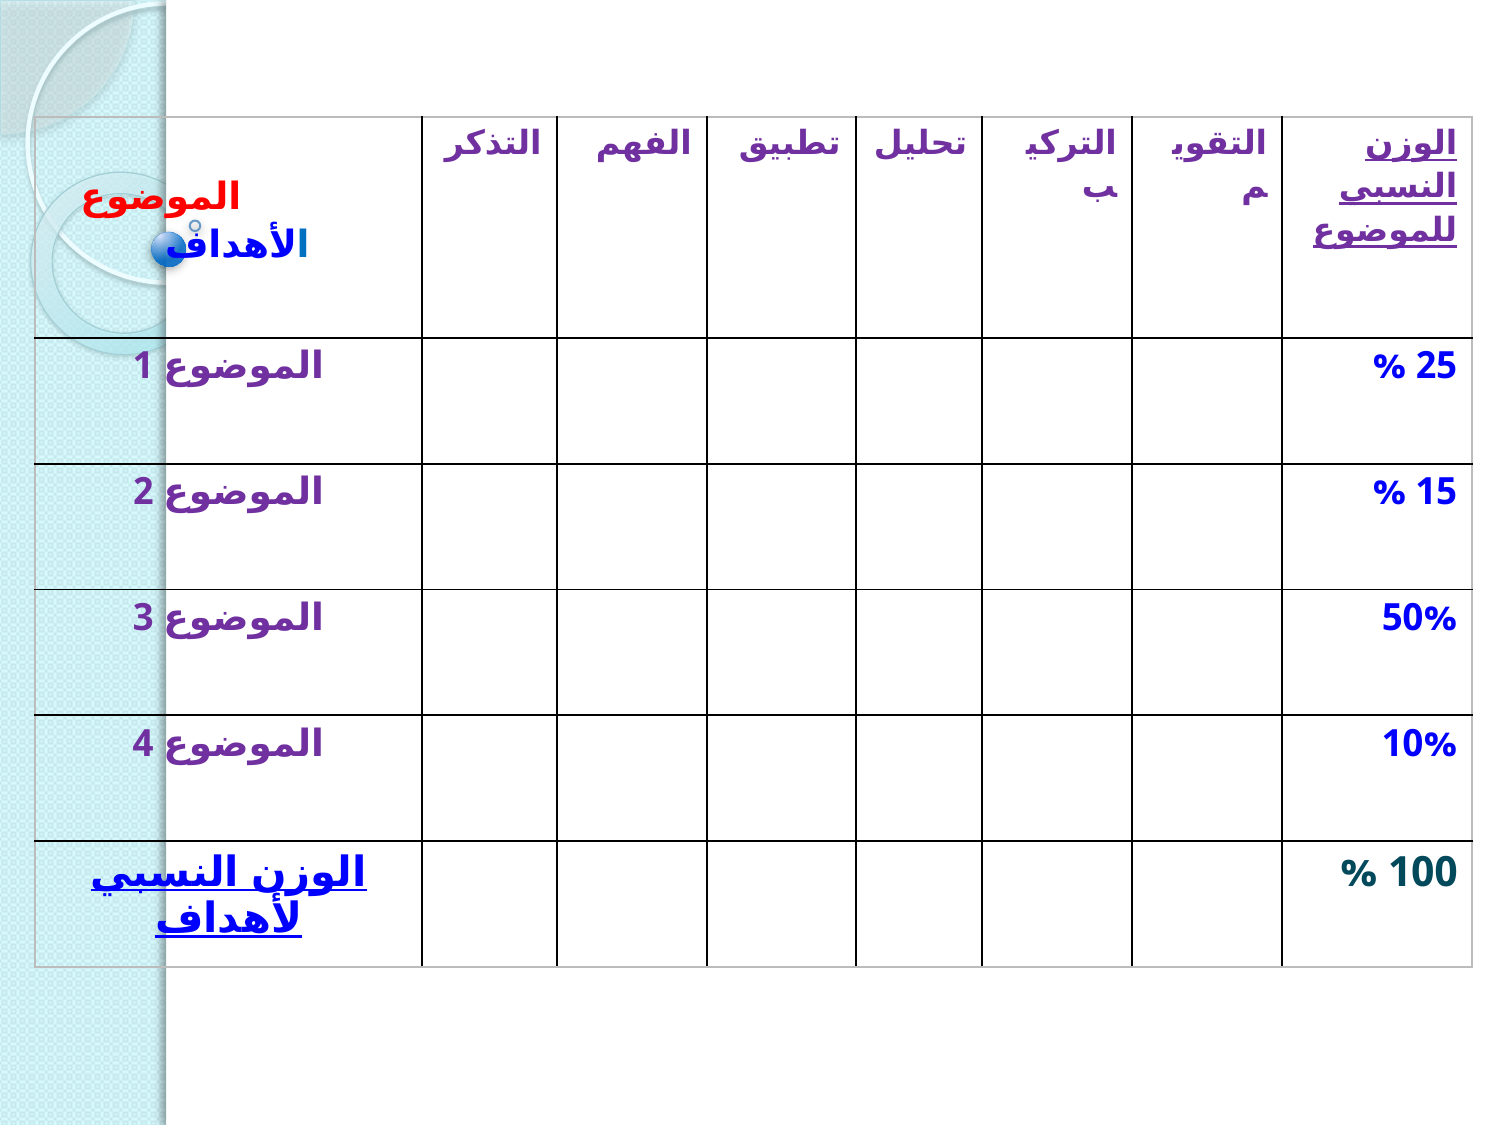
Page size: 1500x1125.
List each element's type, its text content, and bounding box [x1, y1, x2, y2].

table_cell [983, 716, 1131, 840]
table_cell [1133, 339, 1281, 463]
table_cell [708, 716, 855, 840]
table_header الفهم [558, 118, 706, 337]
table_cell [708, 465, 855, 589]
table_cell 100 % [1283, 842, 1471, 966]
table_cell [423, 339, 556, 463]
table_cell [983, 465, 1131, 589]
table_cell [708, 339, 855, 463]
table_cell [423, 590, 556, 714]
table_cell [423, 465, 556, 589]
table_cell الموضوع 3 [36, 590, 421, 714]
table_header التقويم [1133, 118, 1281, 337]
table_cell 10% [1283, 716, 1471, 840]
table_header الموضوع الأهداف [36, 118, 421, 337]
table_cell الموضوع 4 [36, 716, 421, 840]
table_cell [857, 590, 981, 714]
table_cell [1133, 716, 1281, 840]
table_cell [558, 465, 706, 589]
table_cell [1133, 465, 1281, 589]
table_cell [558, 590, 706, 714]
table_cell 15 % [1283, 465, 1471, 589]
table_header الوزن النسبي للموضوع [1283, 118, 1471, 337]
table_cell الموضوع 1 [36, 339, 421, 463]
table_cell 25 % [1283, 339, 1471, 463]
table_header تطبيق [708, 118, 855, 337]
table_cell [857, 716, 981, 840]
table_cell [983, 339, 1131, 463]
table_cell [558, 842, 706, 966]
table_header تحليل [857, 118, 981, 337]
table_cell [423, 842, 556, 966]
table_cell [857, 339, 981, 463]
table_cell [983, 590, 1131, 714]
table_cell [423, 716, 556, 840]
table_cell [1133, 590, 1281, 714]
table_cell [558, 339, 706, 463]
table_header التذكر [423, 118, 556, 337]
table_cell [857, 842, 981, 966]
table_cell الموضوع 2 [36, 465, 421, 589]
table_cell [1133, 842, 1281, 966]
table_cell 50% [1283, 590, 1471, 714]
table_cell [708, 842, 855, 966]
table_cell الوزن النسبي لأهداف [36, 842, 421, 966]
table_cell [857, 465, 981, 589]
table_cell [558, 716, 706, 840]
table_header التركيب [983, 118, 1131, 337]
table_cell [708, 590, 855, 714]
table_cell [983, 842, 1131, 966]
